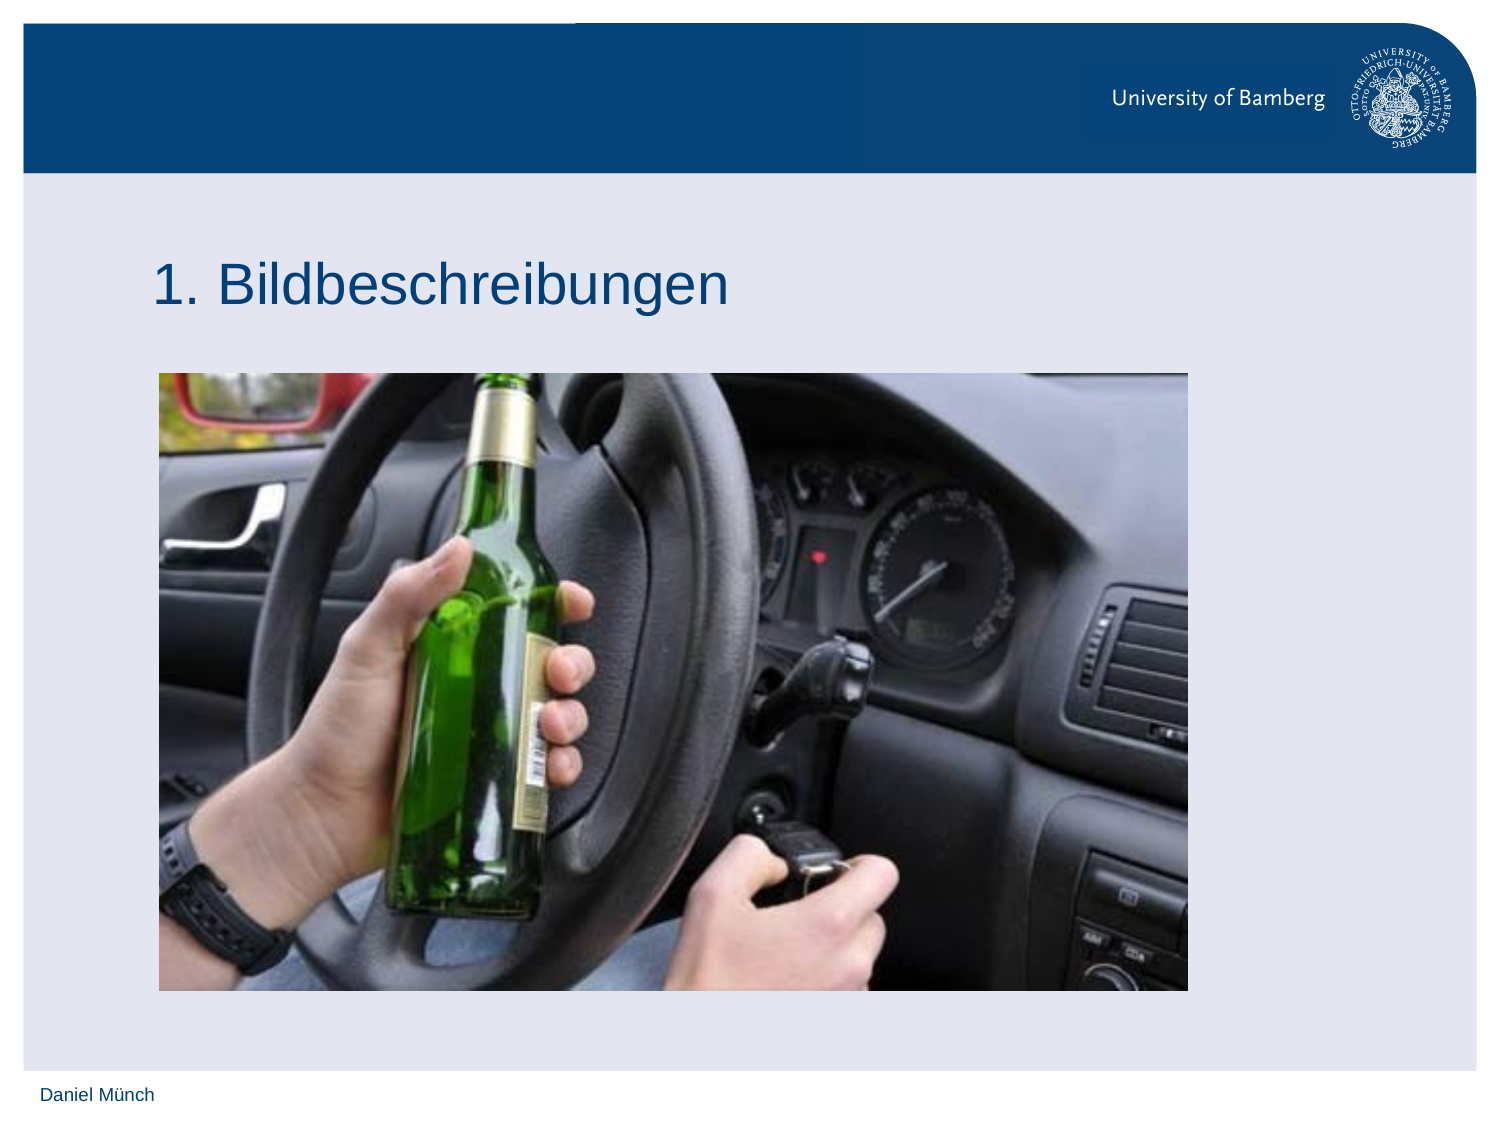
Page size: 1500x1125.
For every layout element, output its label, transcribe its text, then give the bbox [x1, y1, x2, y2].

picture [0, 0, 1500, 1125]
title 1. Bildbeschreibungen [137, 187, 1363, 375]
